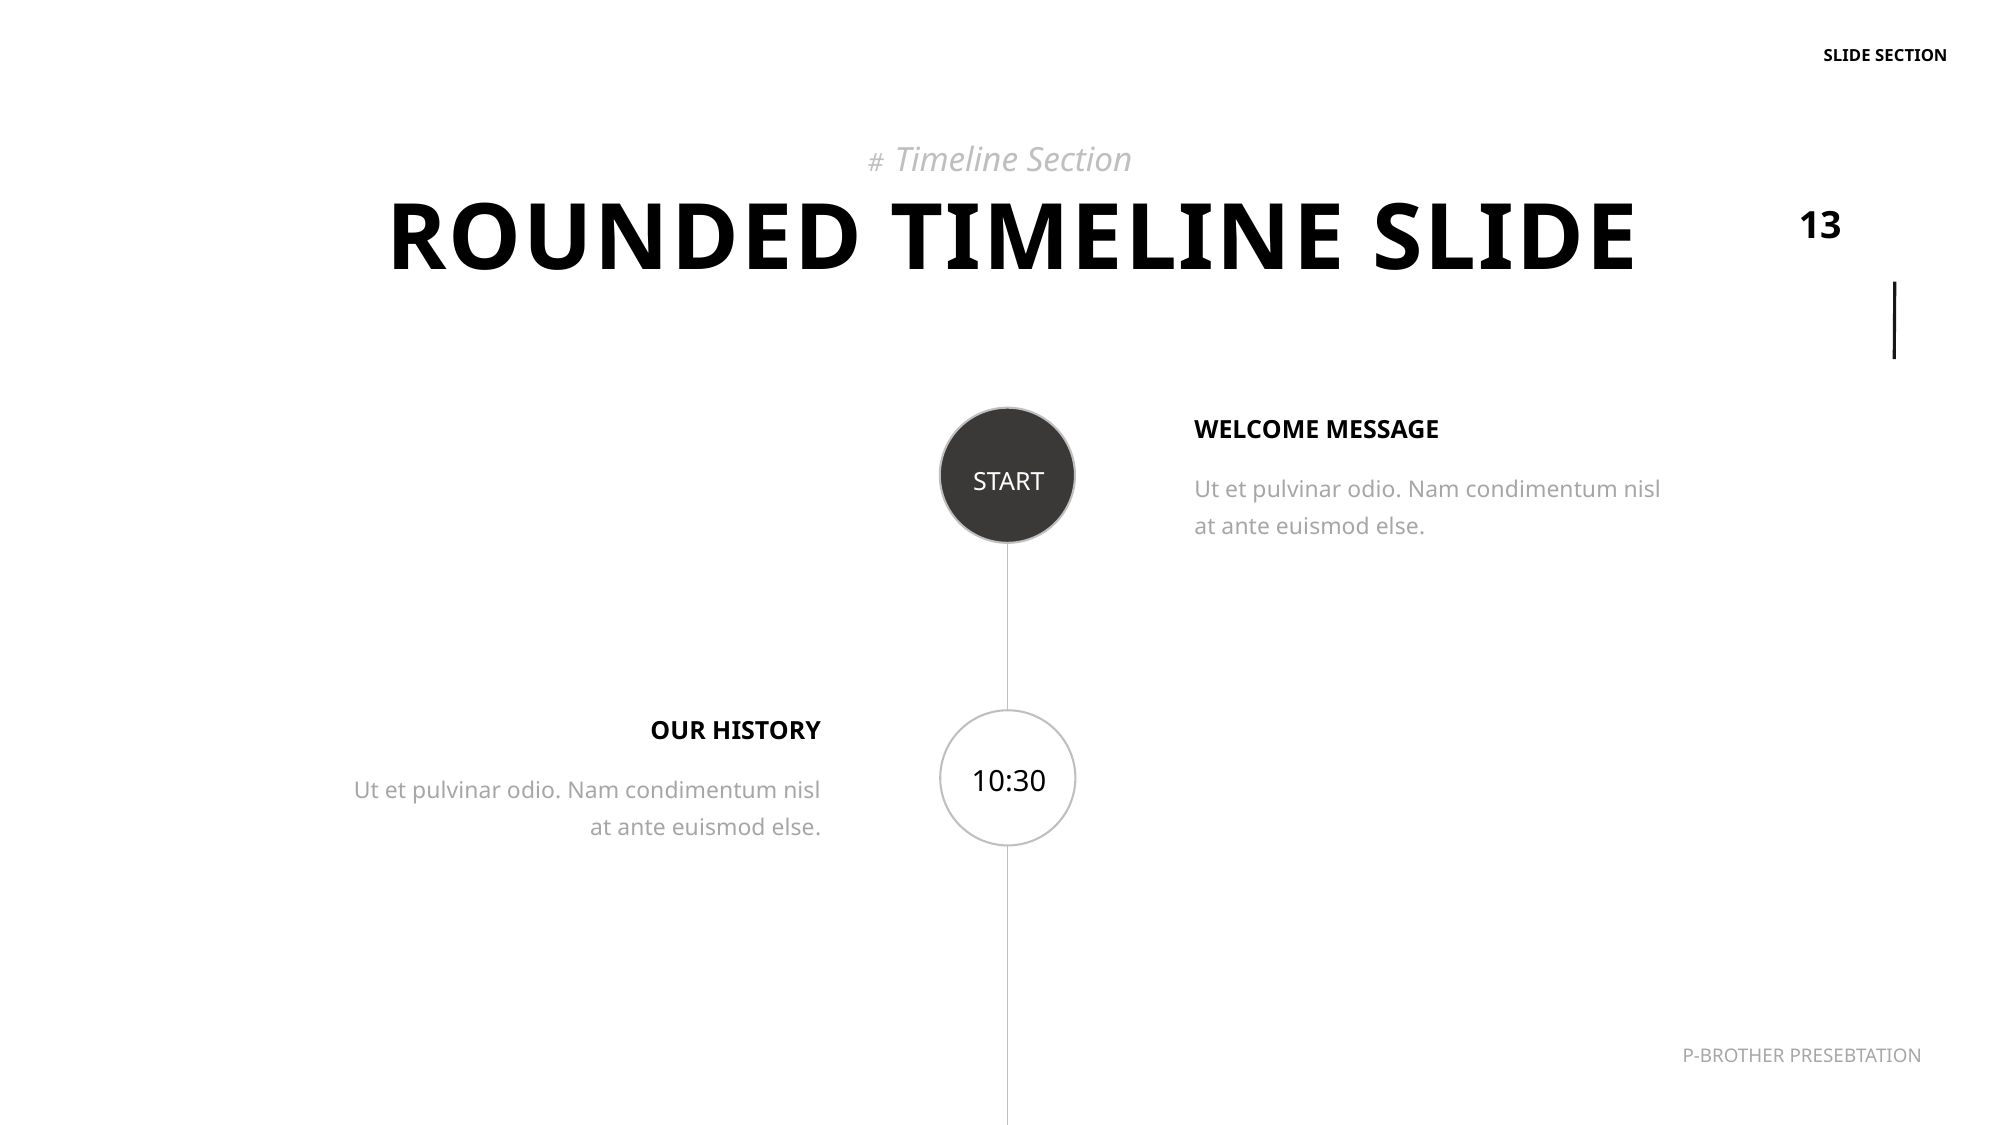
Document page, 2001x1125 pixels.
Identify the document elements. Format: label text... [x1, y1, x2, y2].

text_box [939, 407, 1075, 543]
text_box ROUNDED TIMELINE SLIDE [333, 180, 1667, 301]
text_box OUR HISTORY Ut et pulvinar odio. Nam condimentum nisl at ante euismod else. [336, 710, 836, 946]
text_box # Timeline Section [675, 135, 1325, 197]
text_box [940, 710, 1076, 846]
text_box WELCOME MESSAGE Ut et pulvinar odio. Nam condimentum nisl at ante euismod else. [1179, 409, 1679, 645]
